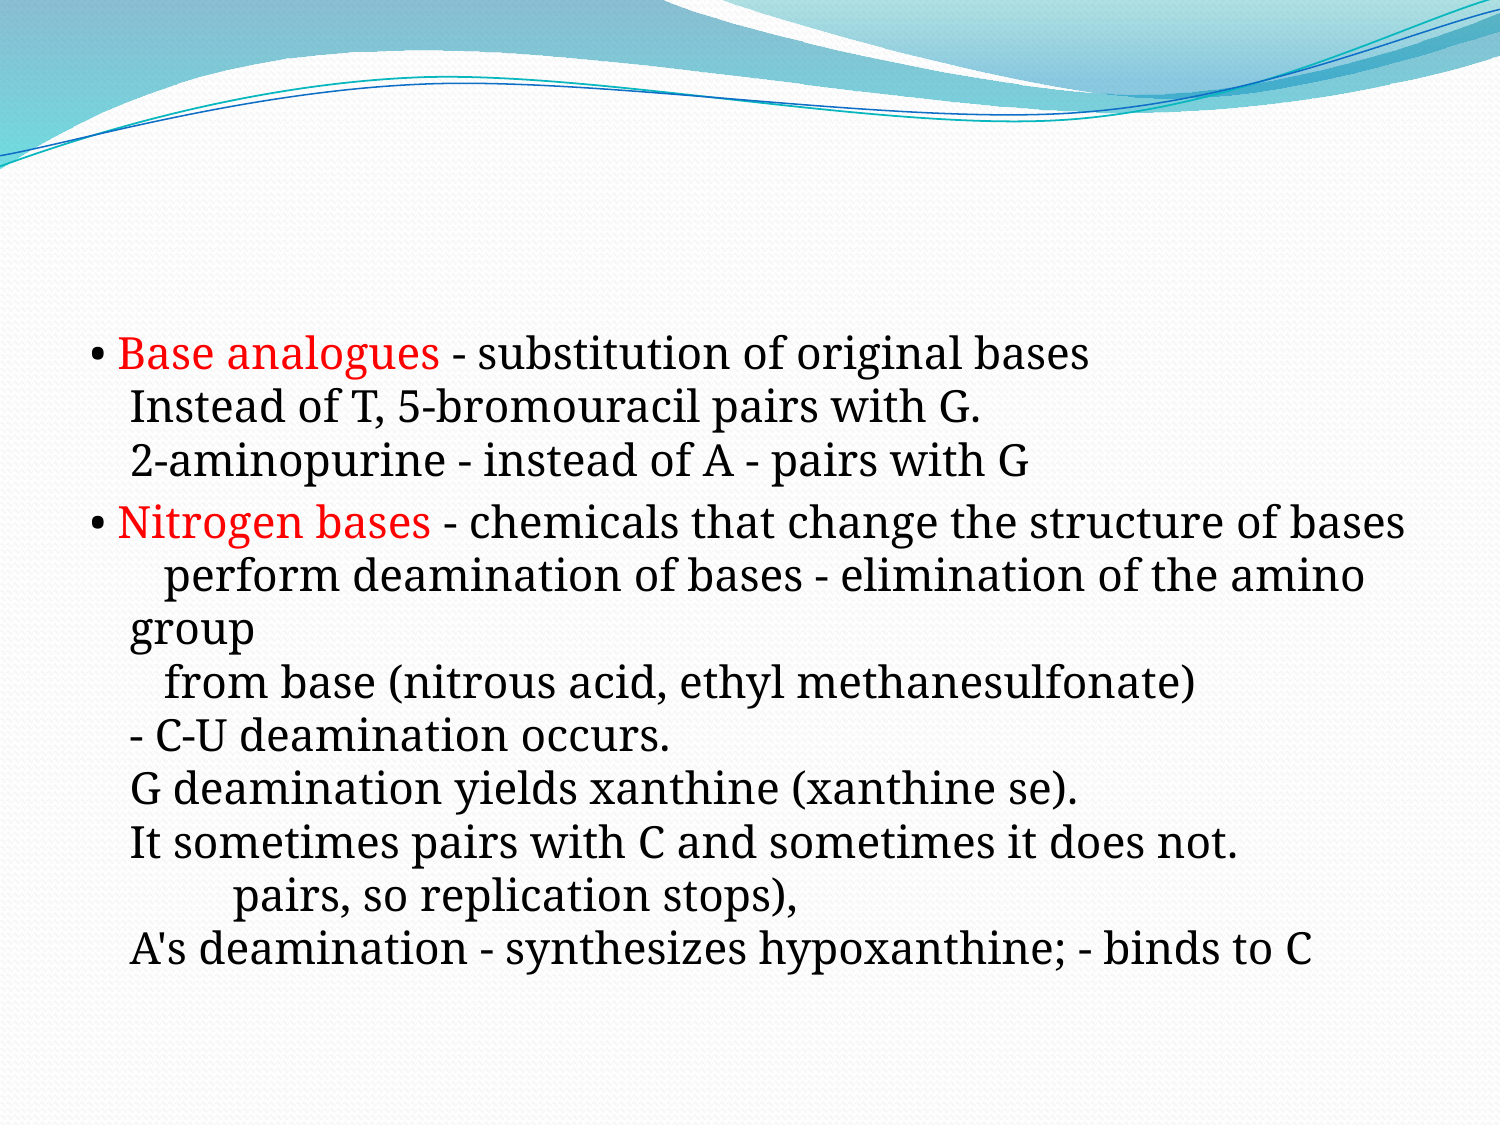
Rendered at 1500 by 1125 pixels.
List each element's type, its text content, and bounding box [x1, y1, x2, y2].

list • Base analogues - substitution of original bases Instead of T, 5-bromouracil pairs with G. 2-aminopurine - instead of A - pairs with G • Nitrogen bases - chemicals that change the structure of bases perform deamination of bases - elimination of the amino group from base (nitrous acid, ethyl methanesulfonate) - C-U deamination occurs. G deamination yields xanthine (xanthine se). It sometimes pairs with C and sometimes it does not. pairs, so replication stops), A's deamination - synthesizes hypoxanthine; - binds to C [75, 317, 1425, 1038]
